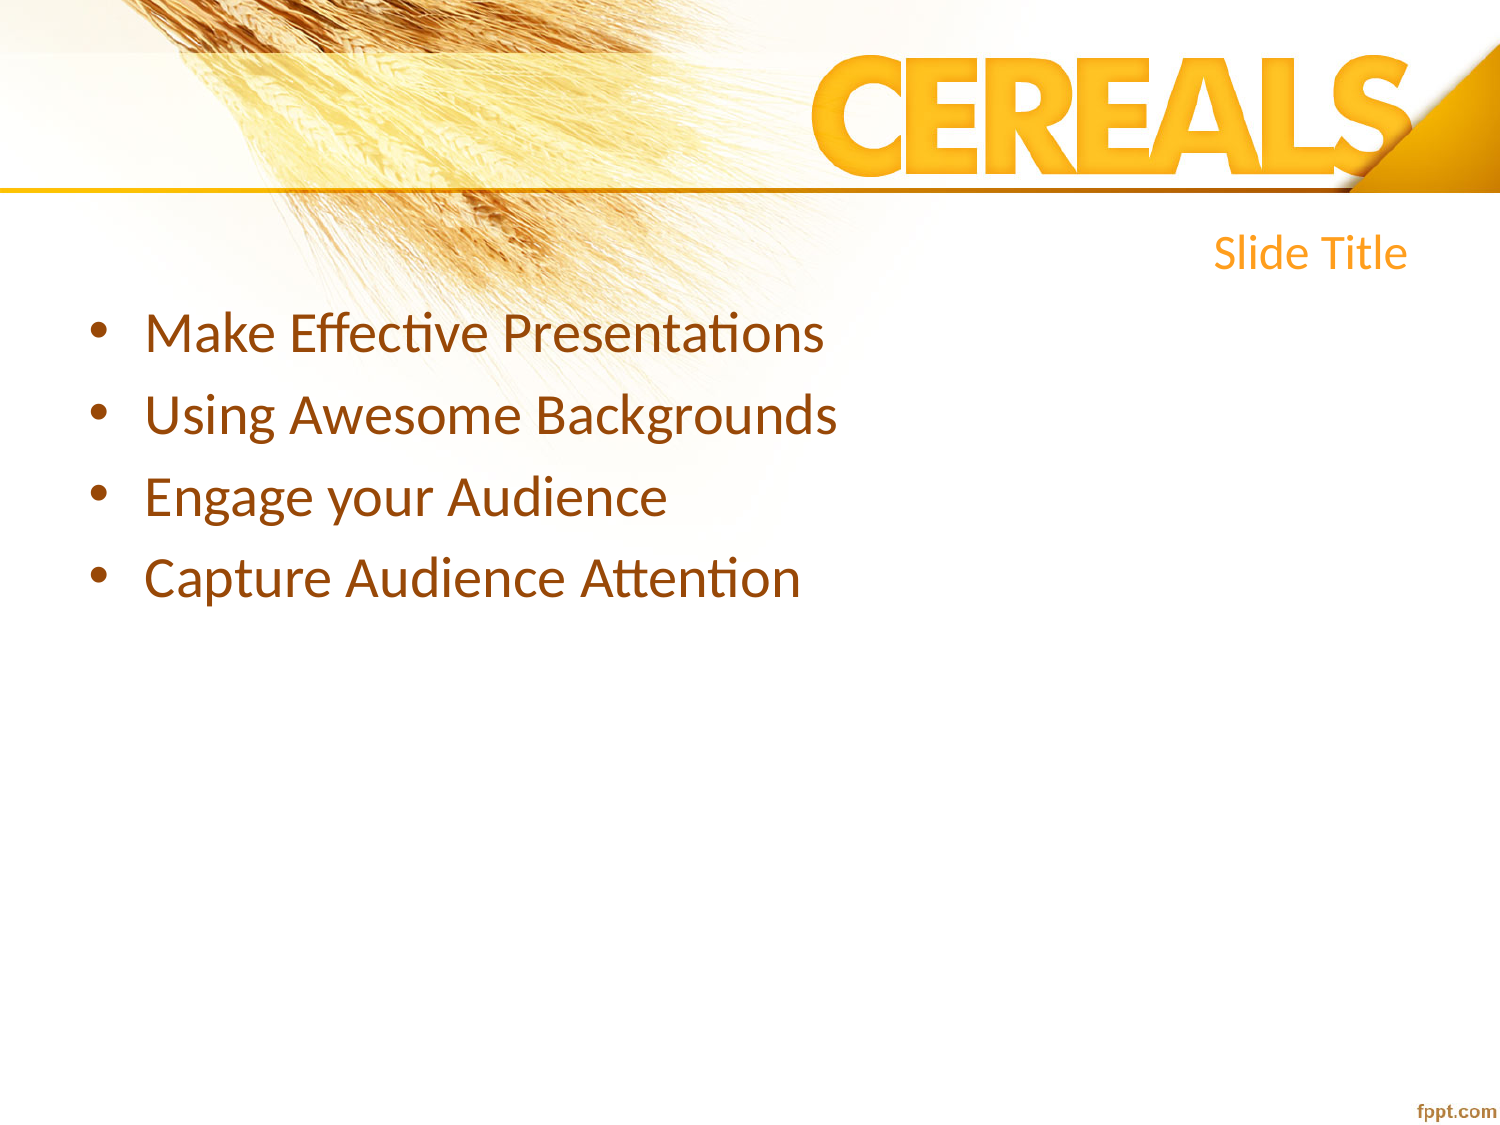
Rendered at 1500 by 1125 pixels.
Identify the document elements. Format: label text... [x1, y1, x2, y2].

title Slide Title [73, 211, 1424, 286]
list Make Effective Presentations Using Awesome Backgrounds Engage your Audience Capture Audience Attention [73, 286, 1424, 914]
picture [0, 0, 1500, 1125]
